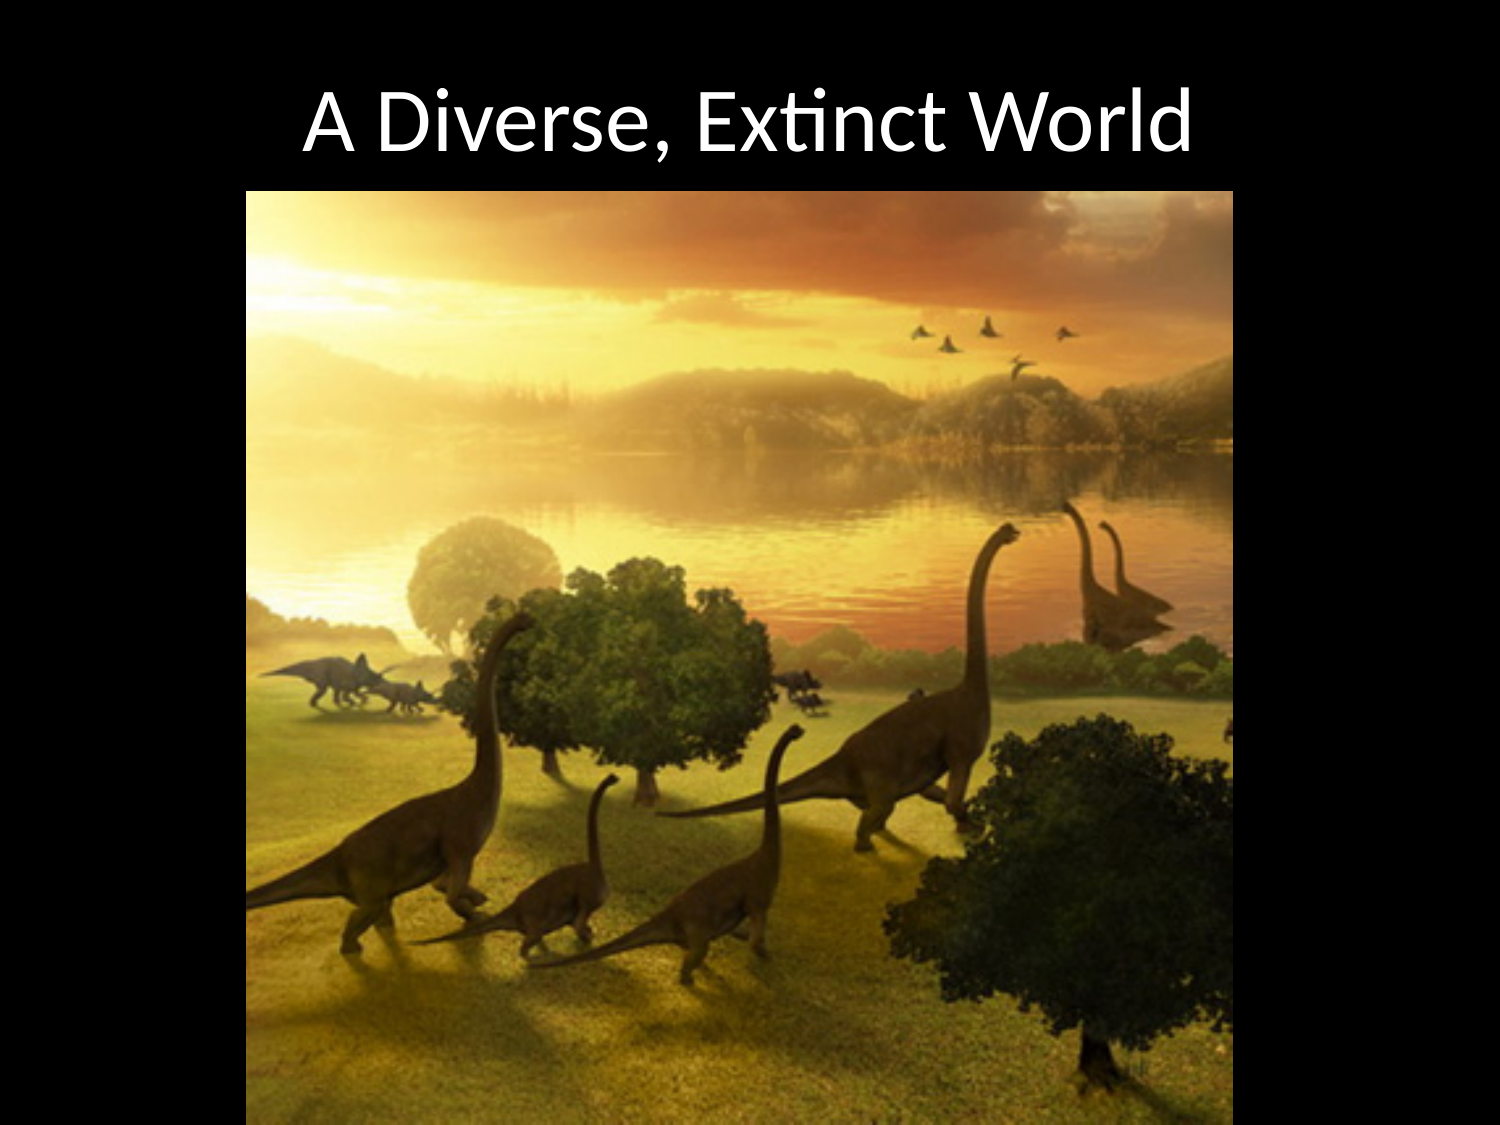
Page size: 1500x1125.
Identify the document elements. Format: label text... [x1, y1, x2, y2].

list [0, 191, 1500, 1125]
title A Diverse, Extinct World [75, 20, 1425, 189]
